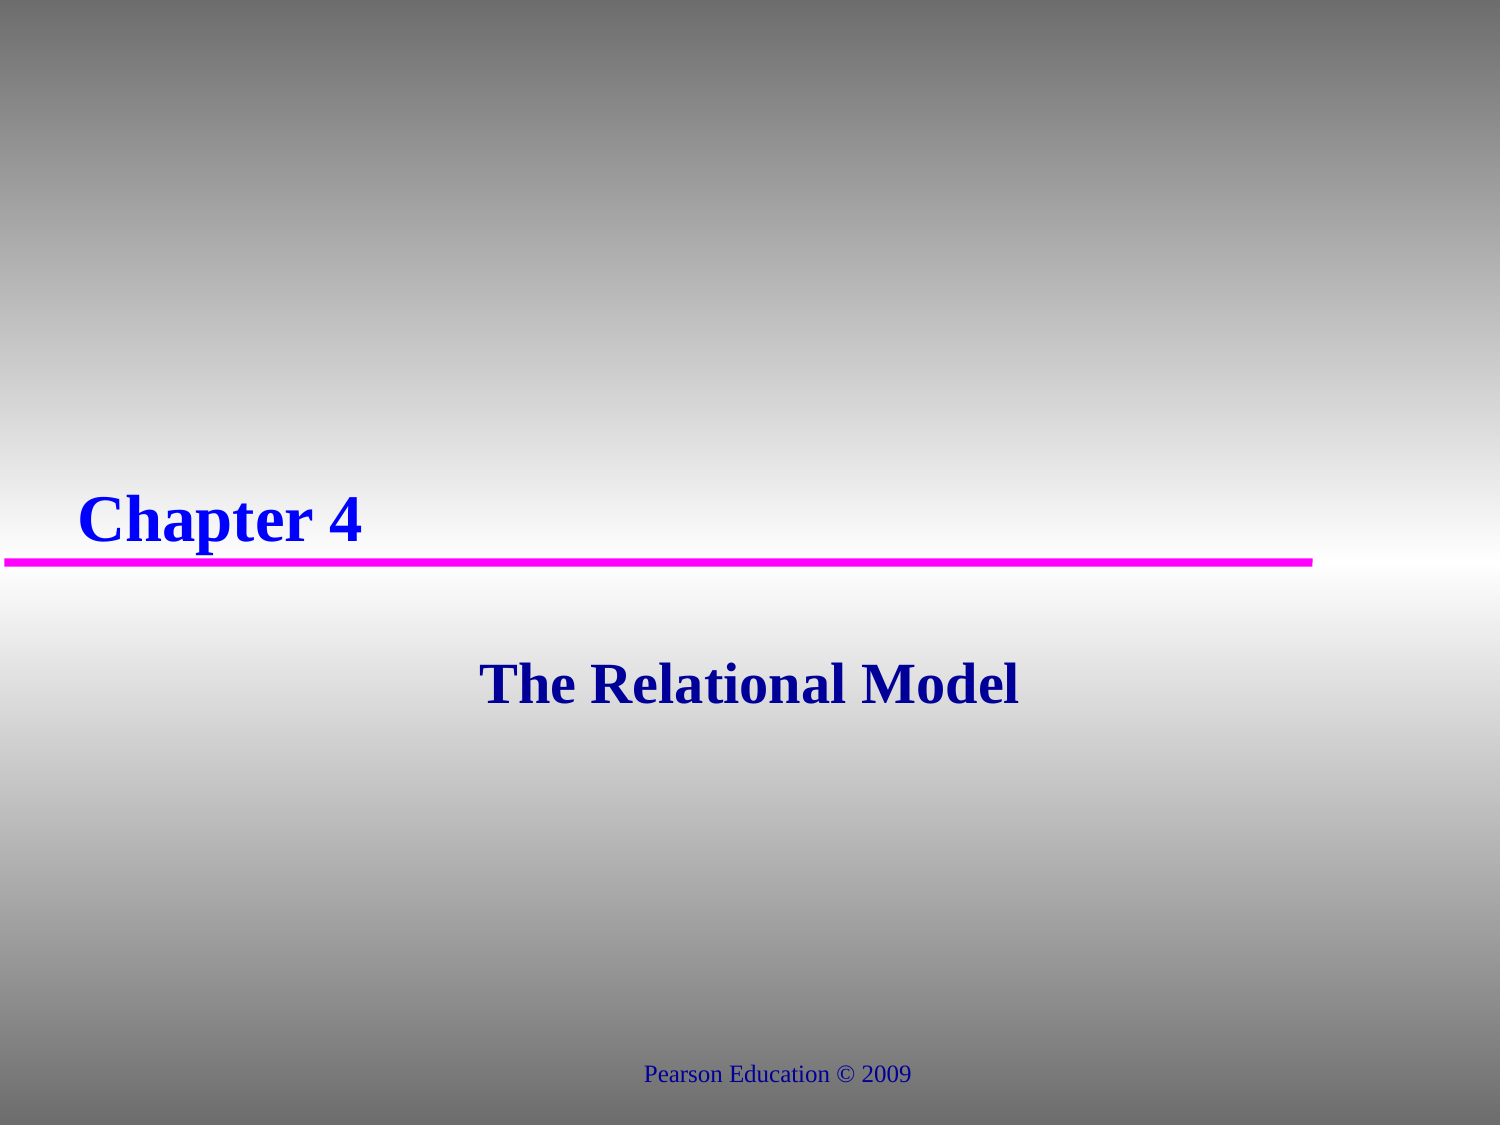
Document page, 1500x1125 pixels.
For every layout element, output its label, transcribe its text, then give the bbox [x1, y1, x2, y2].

text_box Pearson Education © 2009 [512, 1050, 1038, 1095]
title Chapter 4 [62, 374, 1338, 563]
subtitle The Relational Model [224, 637, 1276, 926]
